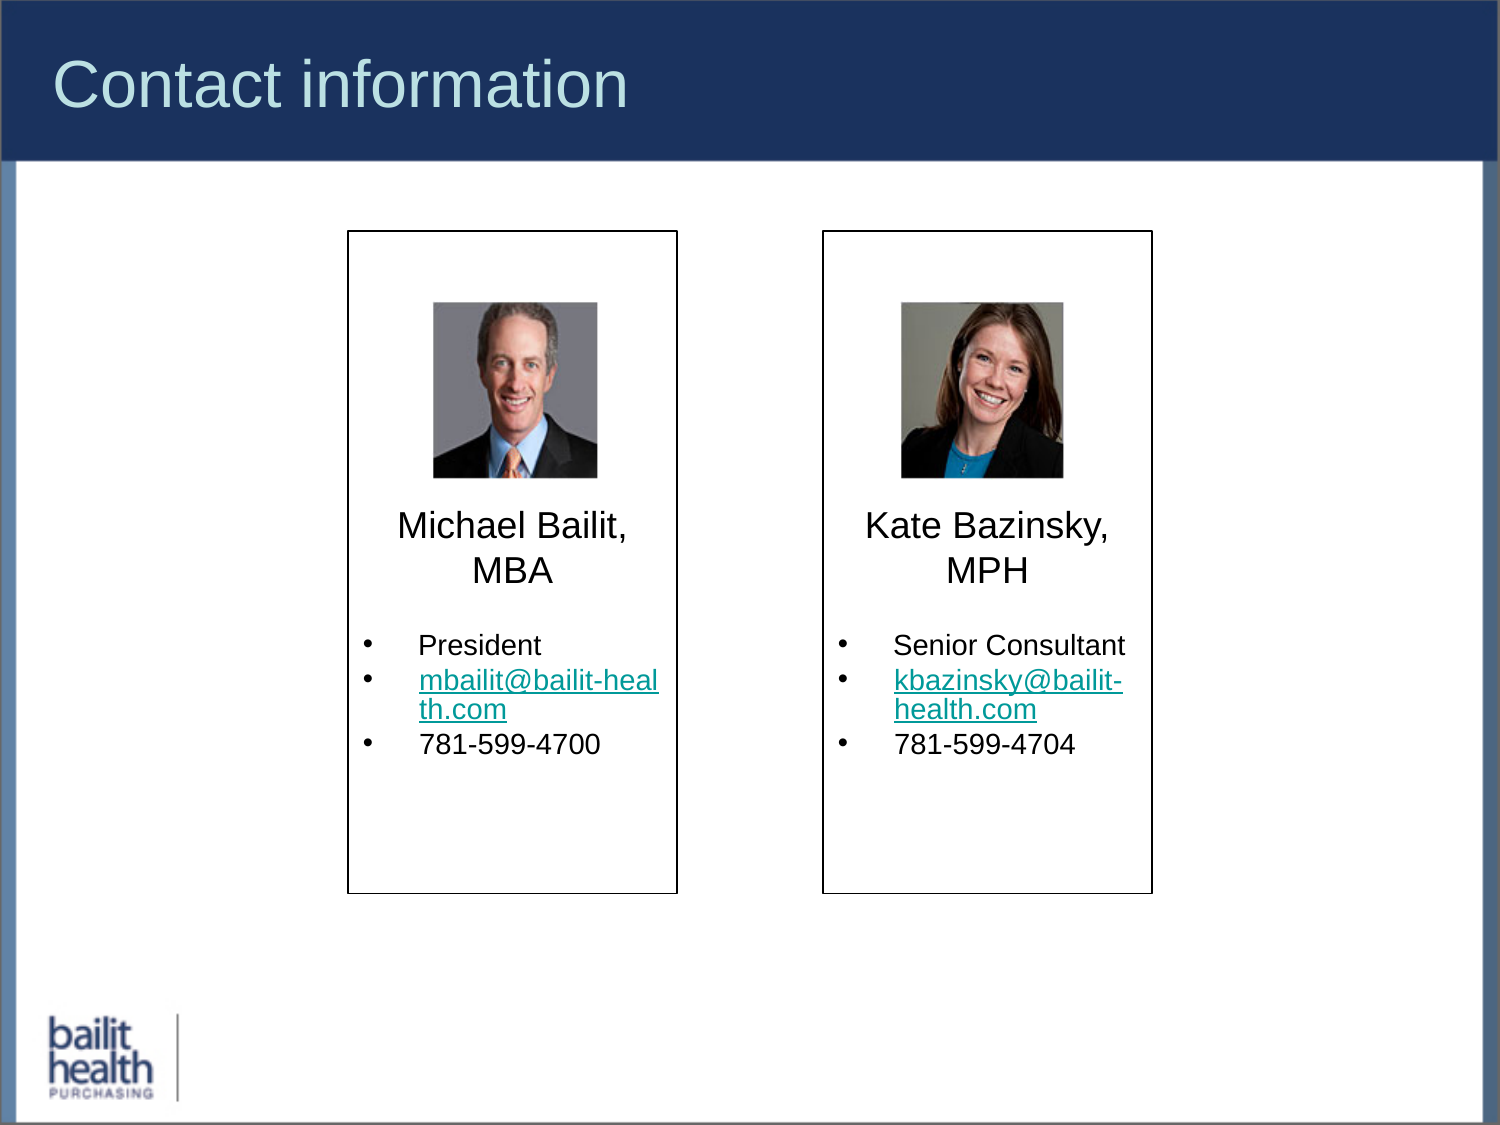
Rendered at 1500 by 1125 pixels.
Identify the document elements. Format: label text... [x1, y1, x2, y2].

title Contact information [37, 0, 1313, 176]
picture [0, 0, 1500, 1125]
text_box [347, 230, 1153, 894]
